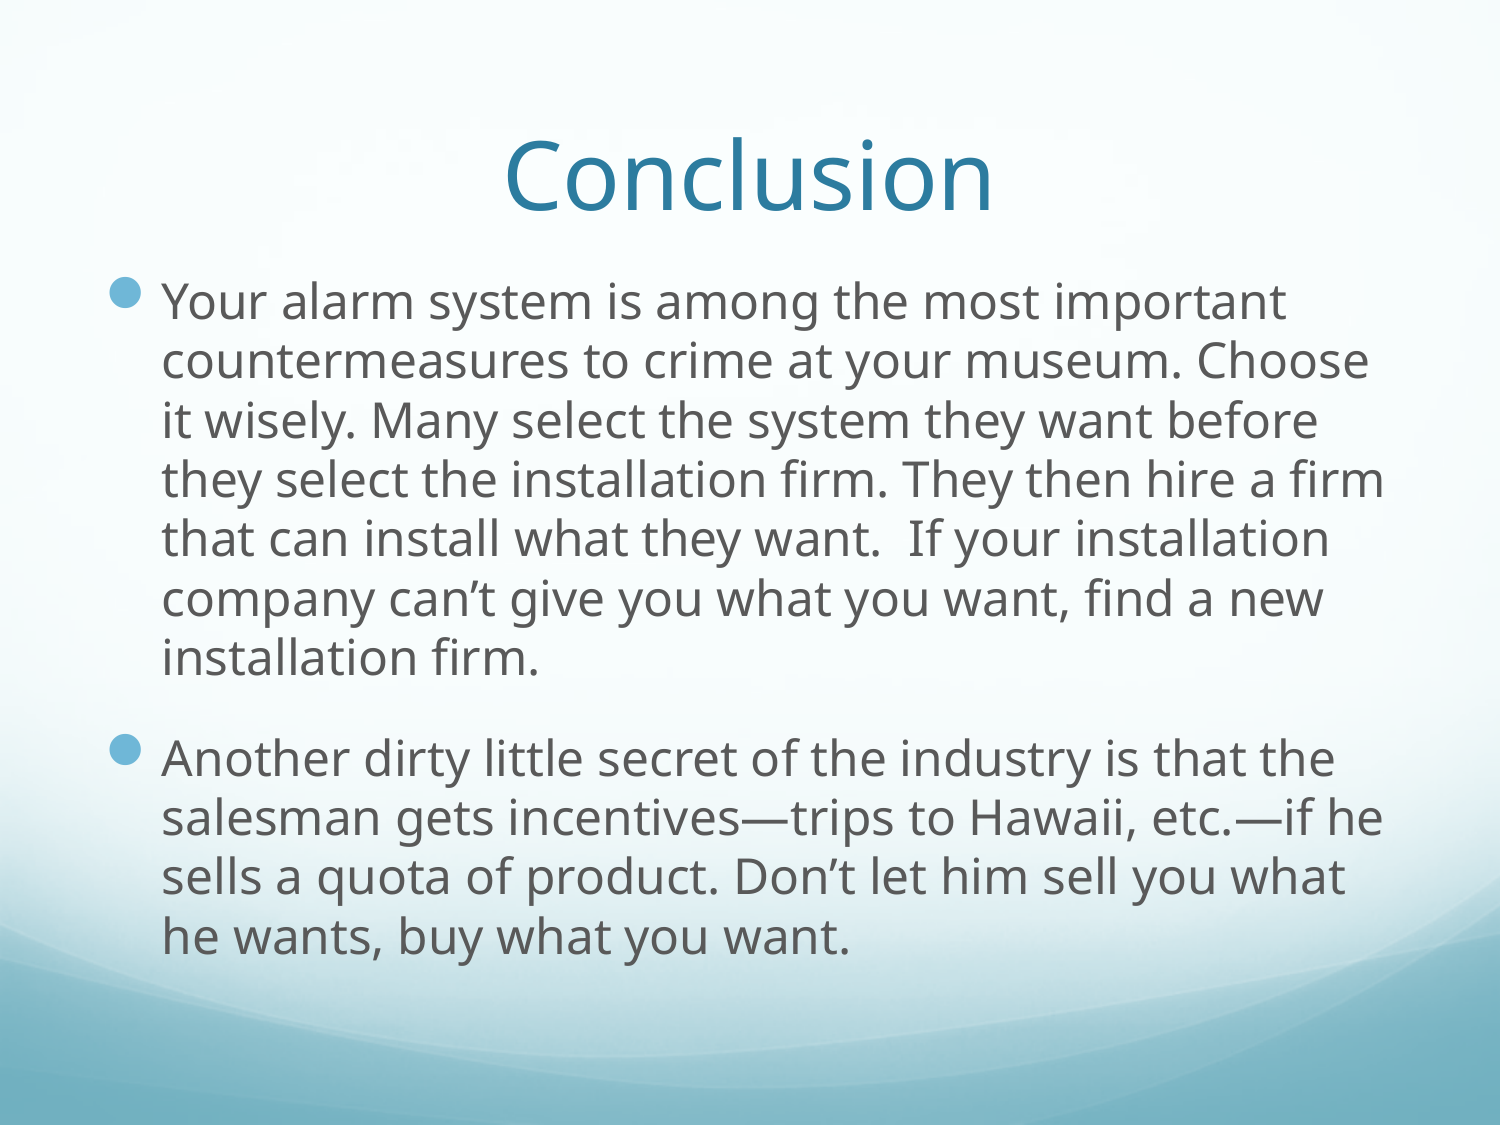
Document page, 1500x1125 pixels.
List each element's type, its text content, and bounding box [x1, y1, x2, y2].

title Conclusion [90, 17, 1410, 237]
list Your alarm system is among the most important countermeasures to crime at your museum. Choose it wisely. Many select the system they want before they select the installation firm. They then hire a firm that can install what they want. If your installation company can’t give you what you want, find a new installation firm. Another dirty little secret of the industry is that the salesman gets incentives—trips to Hawaii, etc.—if he sells a quota of product. Don’t let him sell you what he wants, buy what you want. [90, 262, 1410, 975]
